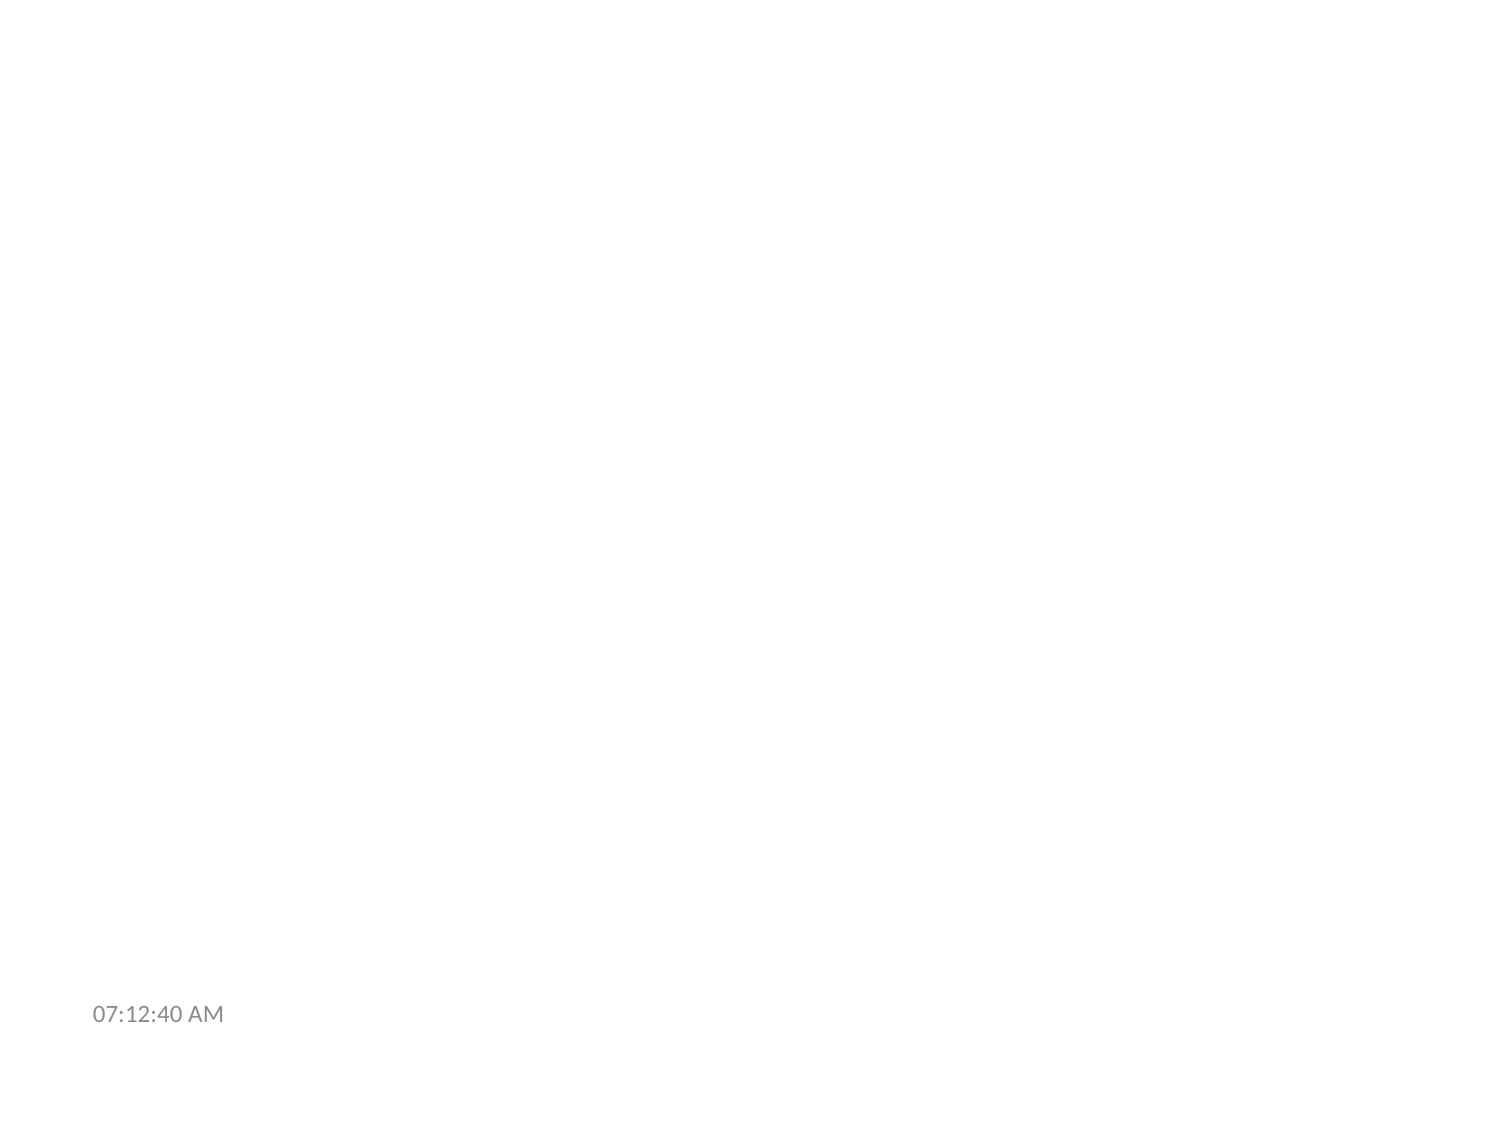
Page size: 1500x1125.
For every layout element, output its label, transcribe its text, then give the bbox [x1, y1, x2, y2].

text_box 3:35:09 PM [77, 982, 428, 1043]
